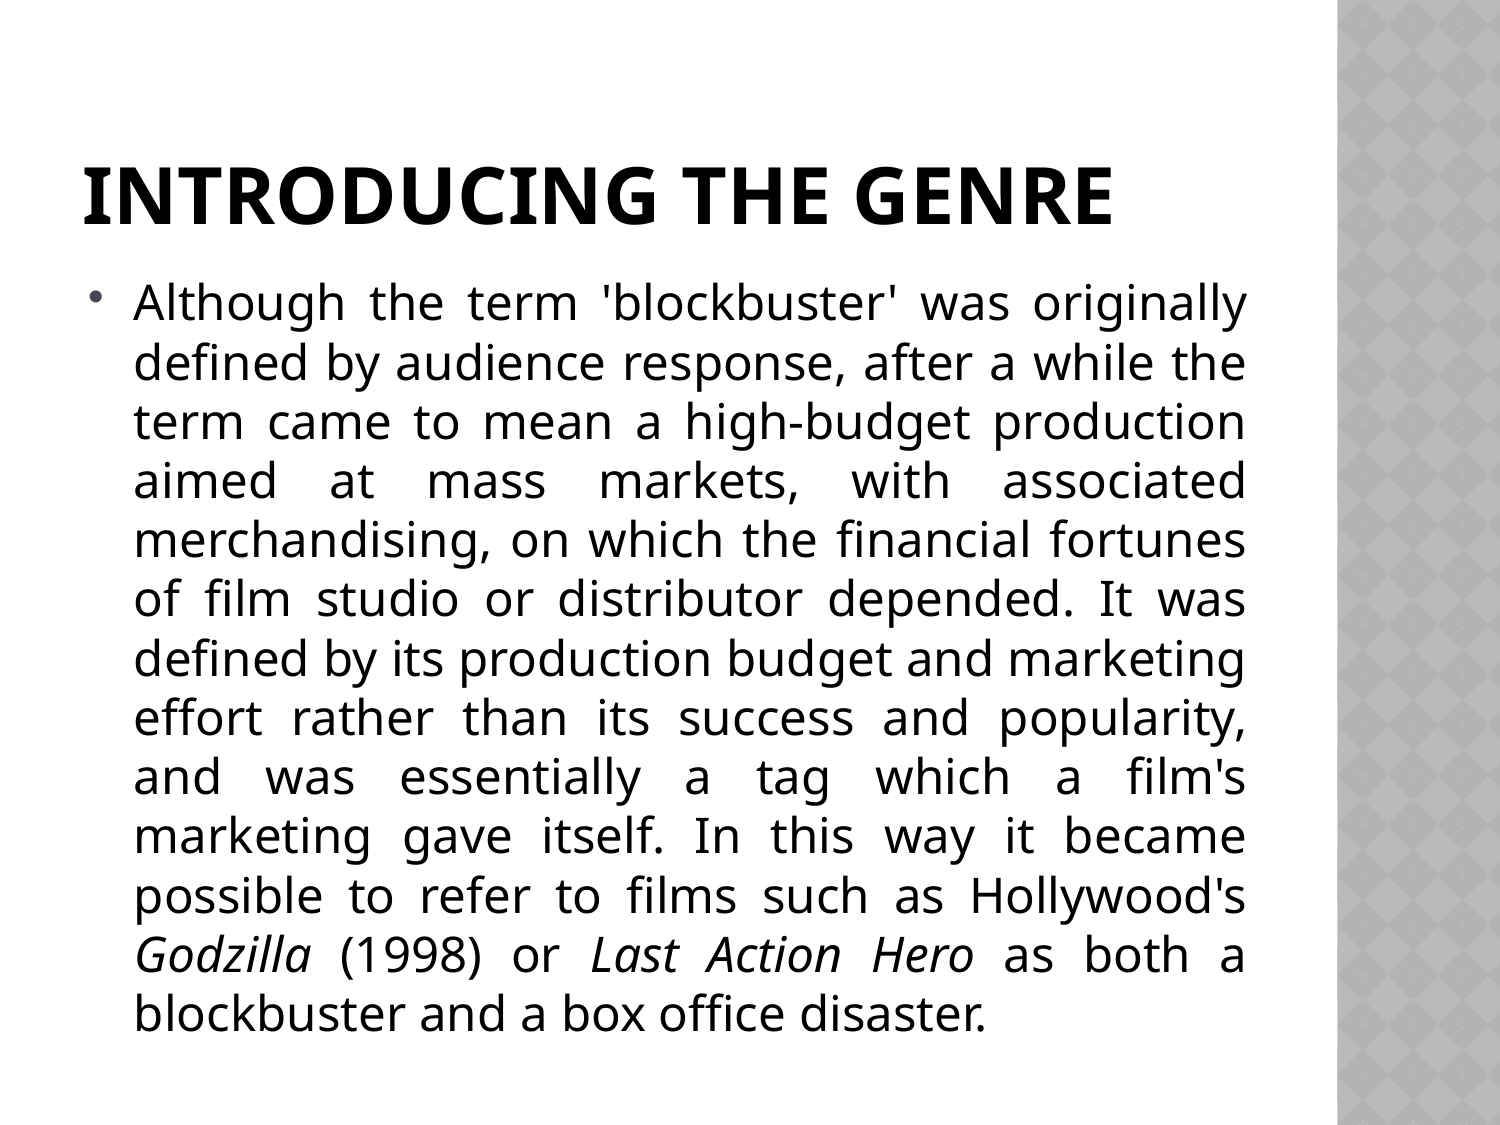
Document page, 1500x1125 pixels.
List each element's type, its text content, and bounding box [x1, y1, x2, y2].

list Although the term 'blockbuster' was originally defined by audience response, after a while the term came to mean a high-budget production aimed at mass markets, with associated merchandising, on which the financial fortunes of film studio or distributor depended. It was defined by its production budget and marketing effort rather than its success and popularity, and was essentially a tag which a film's marketing gave itself. In this way it became possible to refer to films such as Hollywood's Godzilla (1998) or Last Action Hero as both a blockbuster and a box office disaster. [75, 264, 1263, 1059]
title Introducing the genre [75, 52, 1263, 240]
